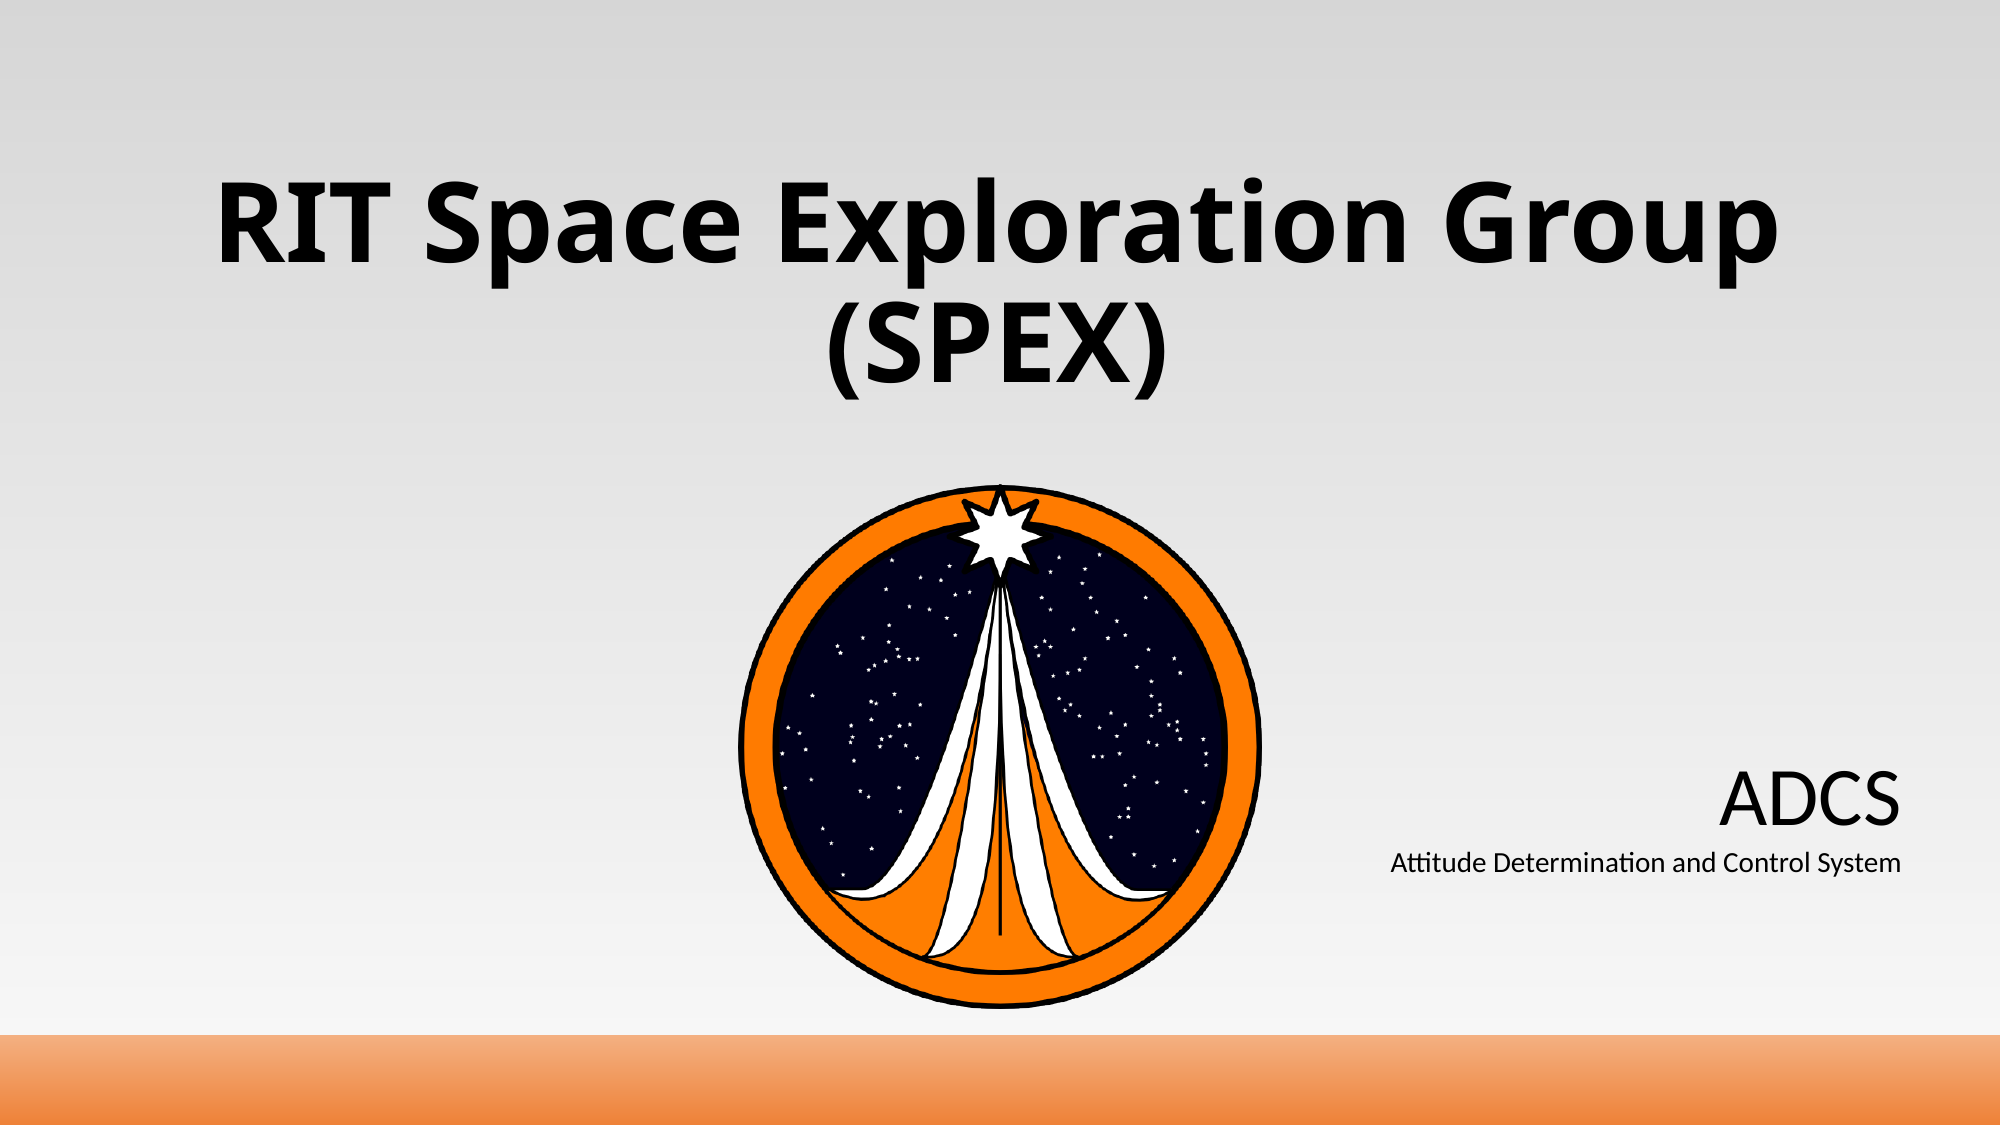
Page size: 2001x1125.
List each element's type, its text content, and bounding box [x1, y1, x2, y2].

picture [738, 484, 1262, 1009]
title RIT Space Exploration Group (SPEX) [196, 155, 1799, 548]
subtitle ADCS Attitude Determination and Control System [416, 746, 1917, 1018]
